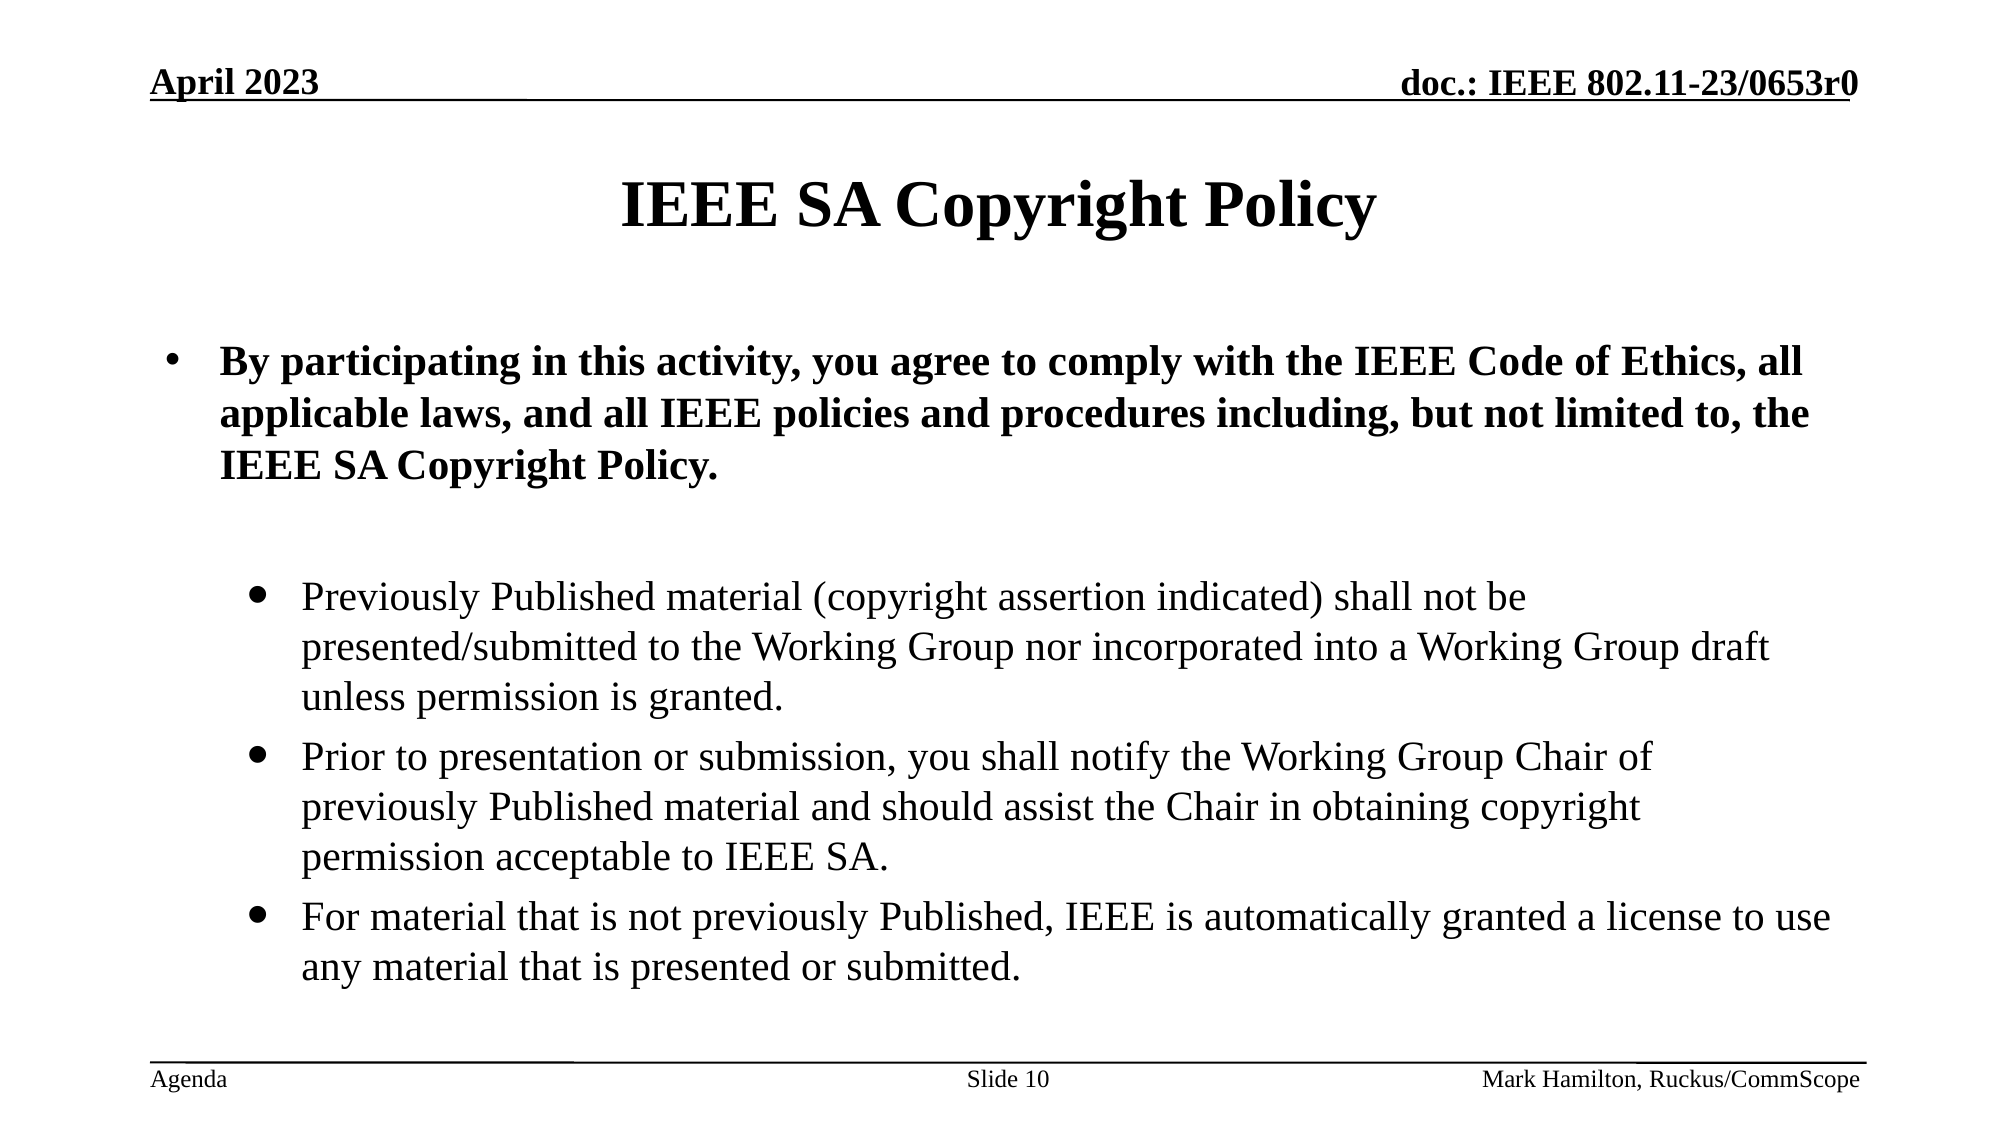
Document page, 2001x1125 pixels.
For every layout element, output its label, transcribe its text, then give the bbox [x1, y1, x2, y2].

title IEEE SA Copyright Policy [149, 112, 1850, 288]
list By participating in this activity, you agree to comply with the IEEE Code of Ethics, all applicable laws, and all IEEE policies and procedures including, but not limited to, the IEEE SA Copyright Policy. Previously Published material (copyright assertion indicated) shall not be presented/submitted to the Working Group nor incorporated into a Working Group draft unless permission is granted. Prior to presentation or submission, you shall notify the Working Group Chair of previously Published material and should assist the Chair in obtaining copyright permission acceptable to IEEE SA. For material that is not previously Published, IEEE is automatically granted a license to use any material that is presented or submitted. [149, 324, 1850, 1000]
slide_number Slide 10 [950, 1061, 1067, 1123]
